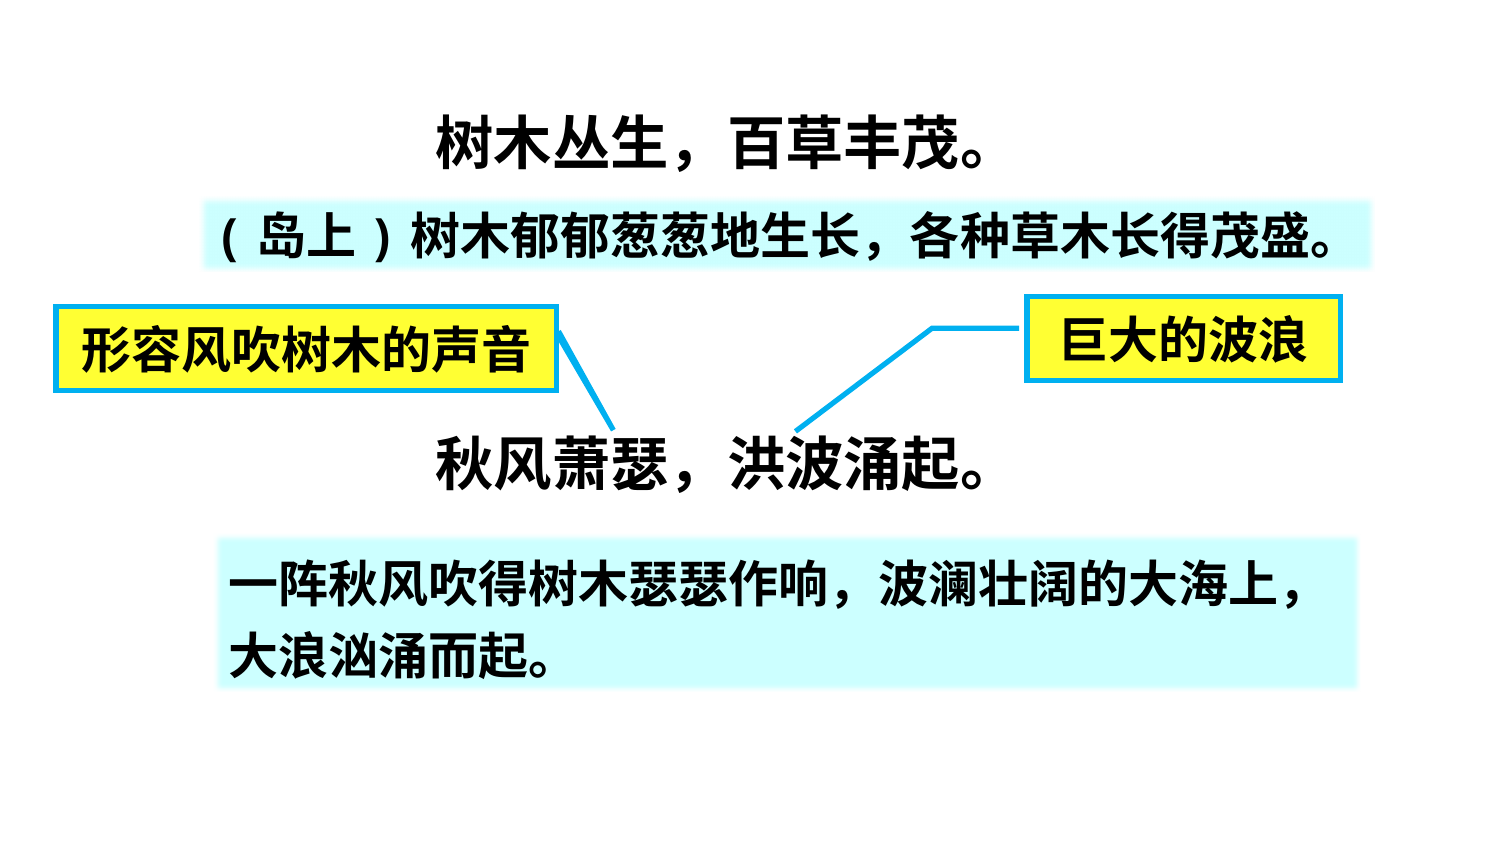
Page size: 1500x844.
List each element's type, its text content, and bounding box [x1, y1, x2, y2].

text_box 树木丛生，百草丰茂。 秋风萧瑟，洪波涌起。 [352, 268, 1102, 504]
text_box 一阵秋风吹得树木瑟瑟作响，波澜壮阔的大海上，大浪汹涌而起。 [223, 543, 1353, 686]
text_box 巨大的波浪 [1026, 296, 1342, 381]
text_box 形容风吹树木的声音 [55, 306, 615, 431]
text_box 树木丛生，百草丰茂。 秋风萧瑟，洪波涌起。 [352, 99, 1102, 202]
text_box 巨大的波浪 [794, 327, 1020, 433]
text_box (岛上)树木郁郁葱葱地生长，各种草木长得茂盛。 [210, 202, 1366, 268]
